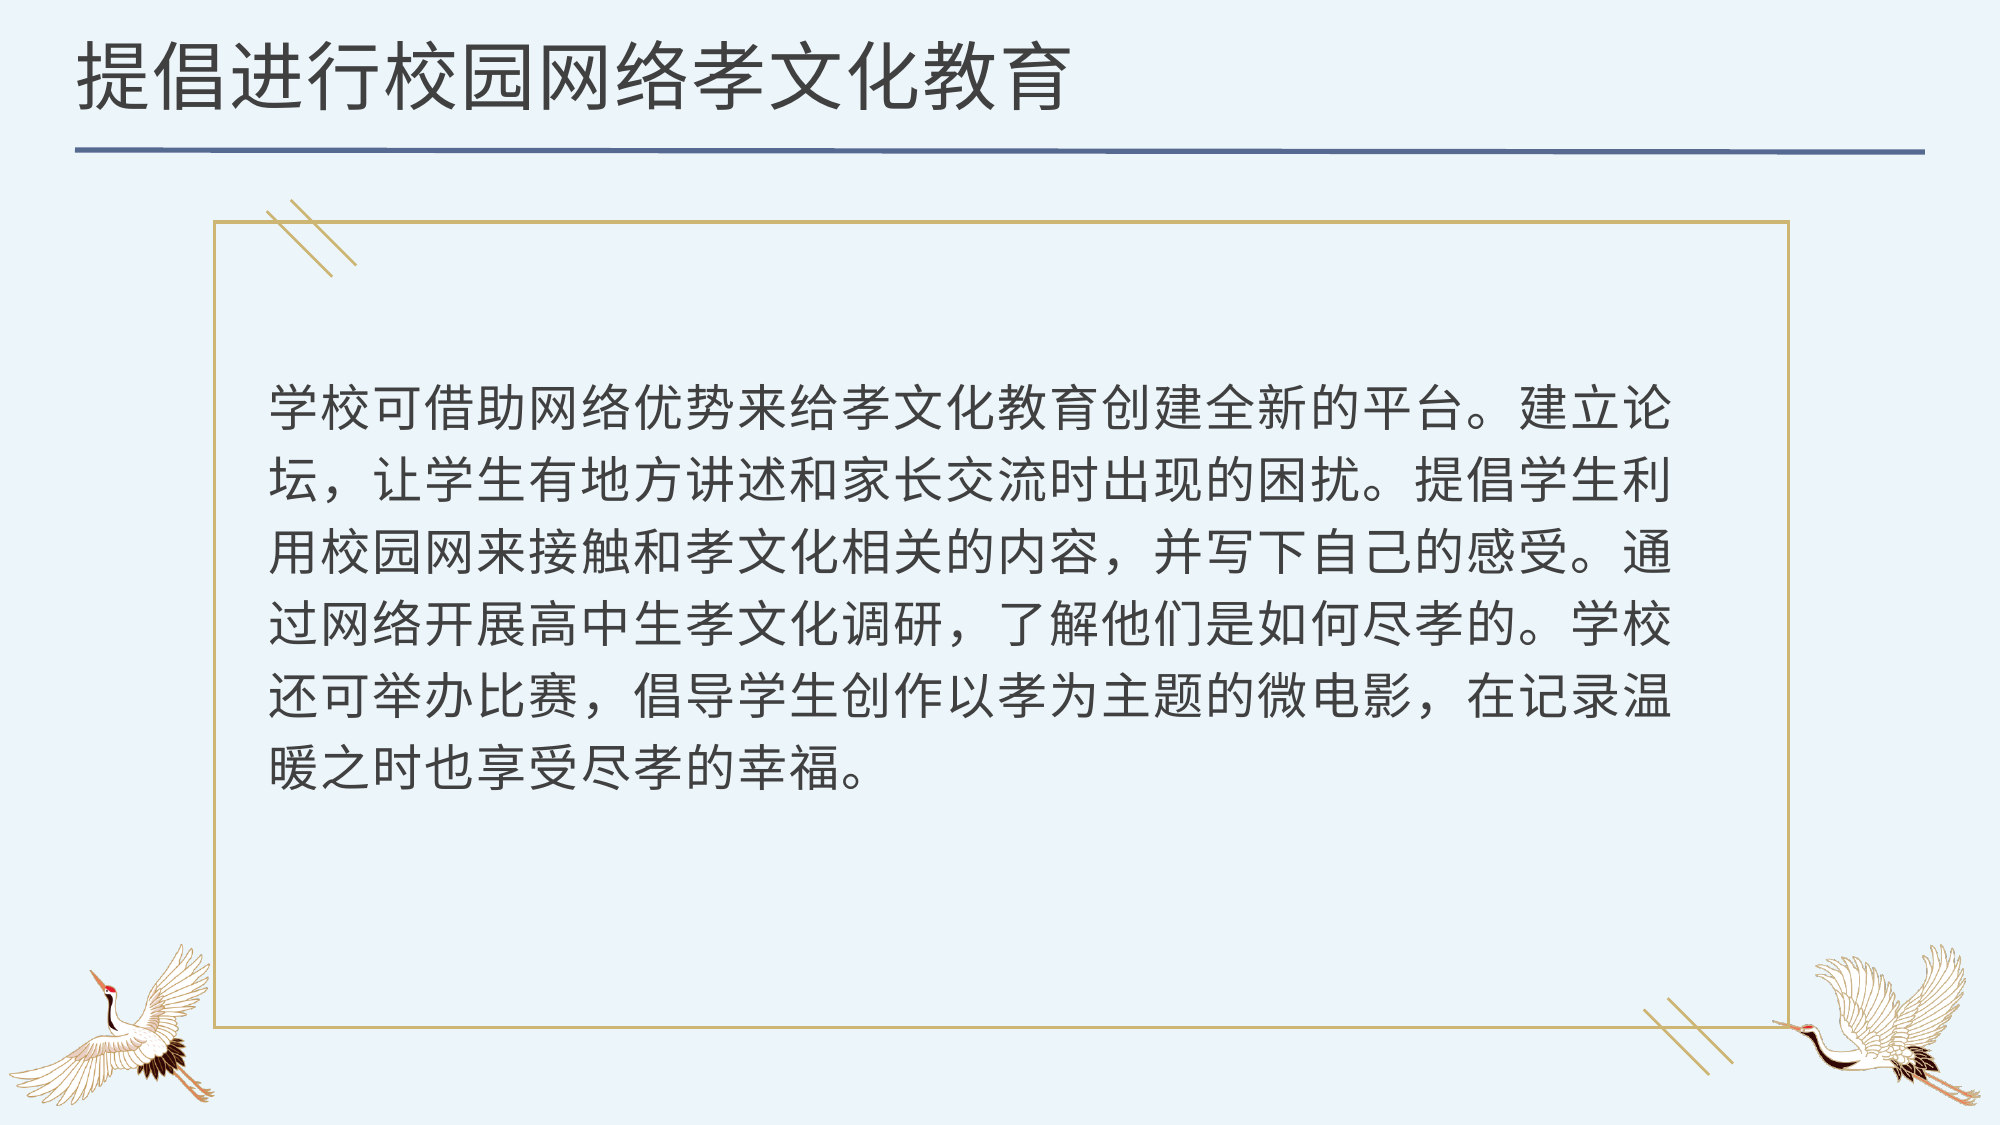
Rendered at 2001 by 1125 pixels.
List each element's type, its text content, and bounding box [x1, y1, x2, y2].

text_box 学校可借助网络优势来给孝文化教育创建全新的平台。建立论坛，让学生有地方讲述和家长交流时出现的困扰。提倡学生利用校园网来接触和孝文化相关的内容，并写下自己的感受。通过网络开展高中生孝文化调研，了解他们是如何尽孝的。学校还可举办比赛，倡导学生创作以孝为主题的微电影，在记录温暖之时也享受尽孝的幸福。 [258, 237, 1733, 924]
text_box [214, 221, 1790, 1029]
picture [9, 944, 215, 1106]
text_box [290, 199, 357, 266]
picture [1772, 944, 1981, 1106]
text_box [266, 211, 333, 277]
text_box 提倡进行校园网络孝文化教育 [75, 24, 1925, 125]
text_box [1667, 998, 1734, 1064]
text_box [1643, 1009, 1710, 1075]
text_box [74, 149, 1925, 153]
